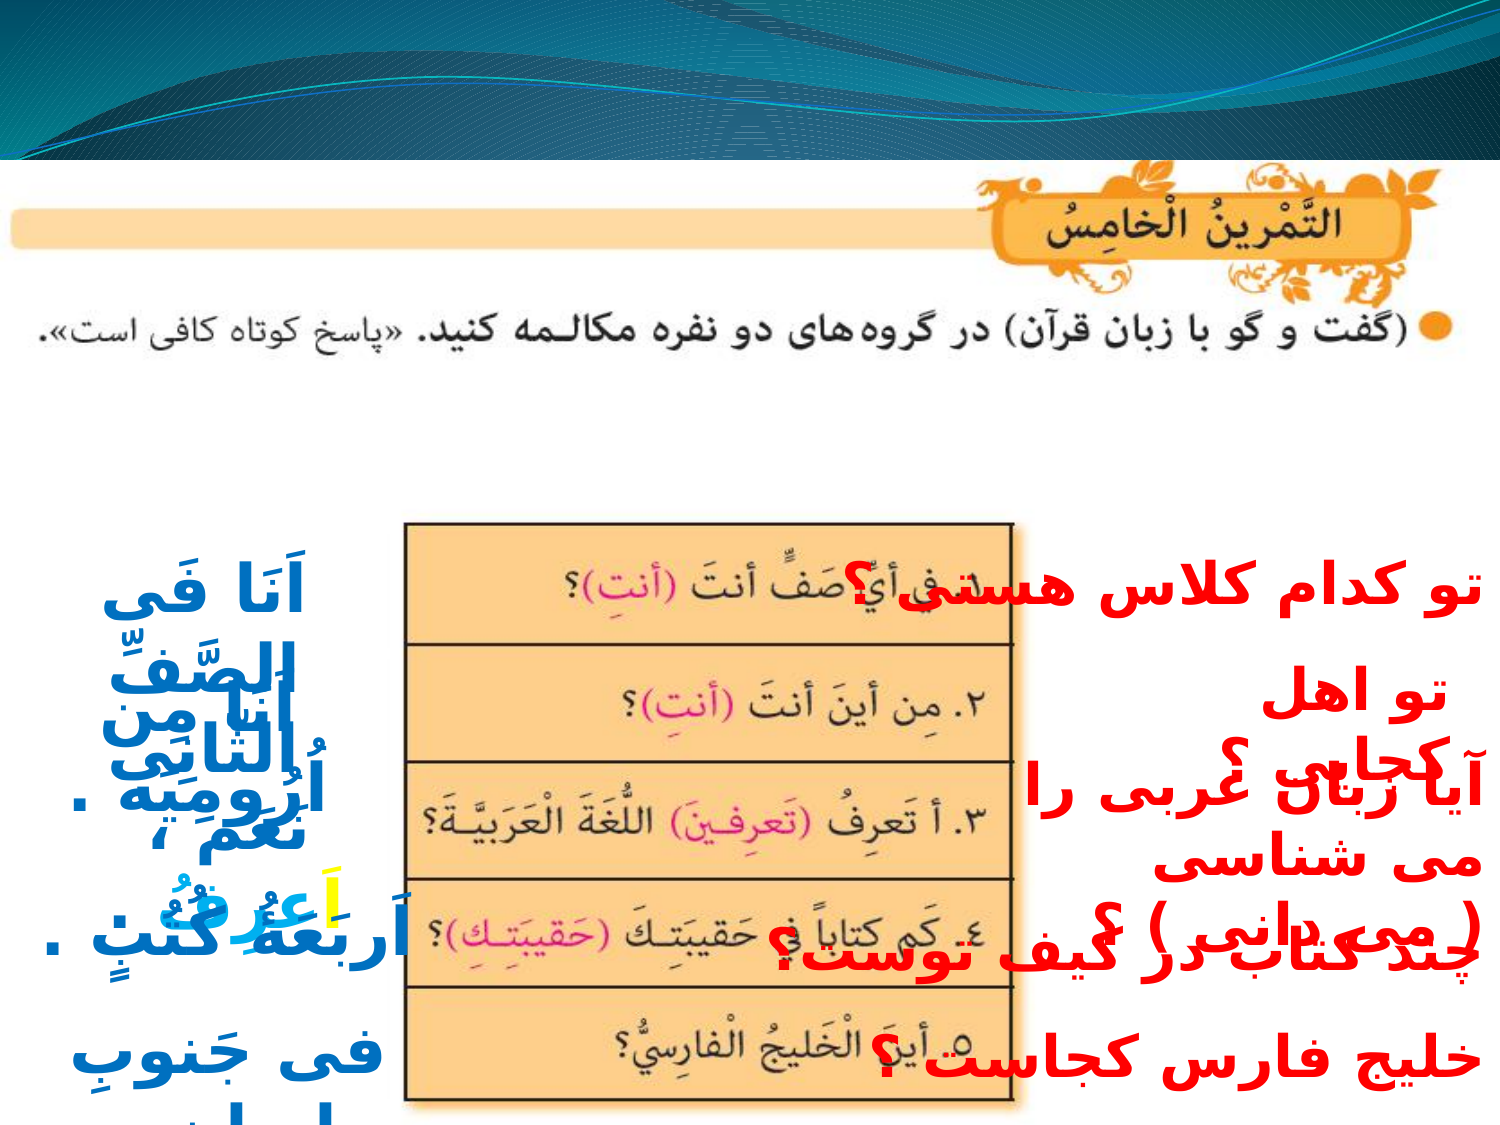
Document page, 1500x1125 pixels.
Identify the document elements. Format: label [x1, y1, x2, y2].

picture [0, 160, 1500, 1125]
